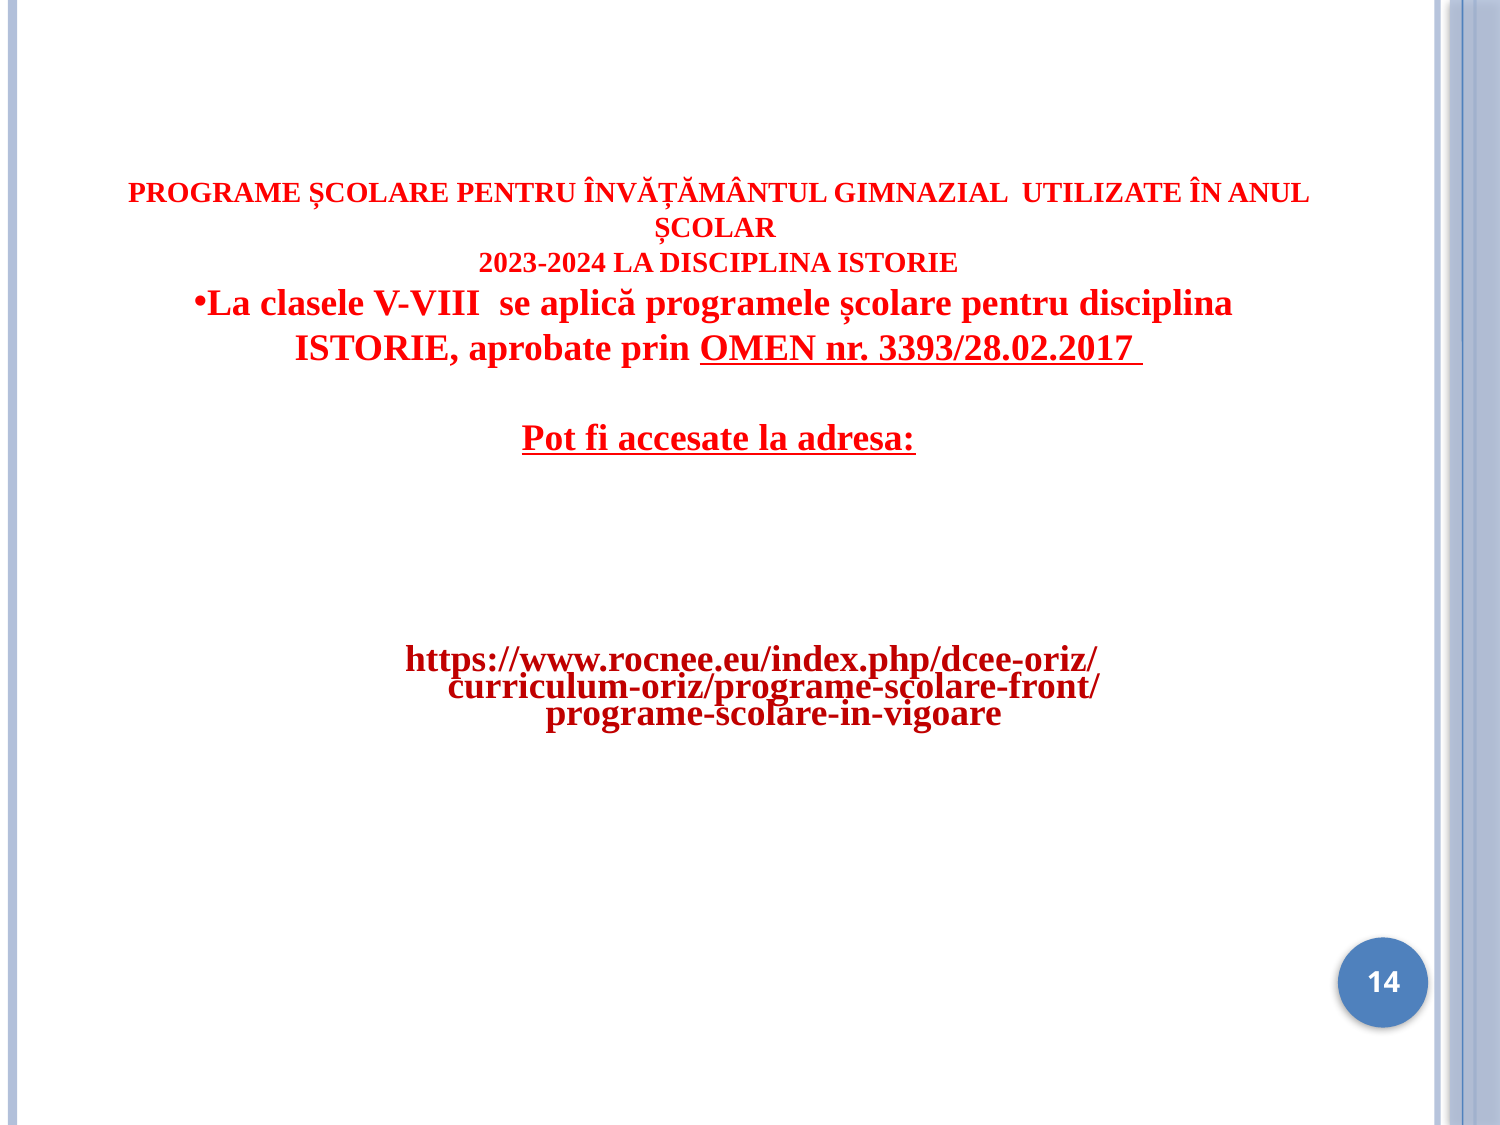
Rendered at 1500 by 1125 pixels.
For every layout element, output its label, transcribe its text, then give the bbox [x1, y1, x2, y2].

slide_number 14 [1333, 940, 1434, 1026]
text_box [74, 599, 1413, 795]
text_box PROGRAME ȘCOLARE PENTRU ÎNVĂȚĂMÂNTUL GIMNAZIAL UTILIZATE ÎN ANUL ȘCOLAR 2023-2024 LA DISCIPLINA ISTORIE La clasele V-VIII se aplică programele școlare pentru disciplina ISTORIE, aprobate prin OMEN nr. 3393/28.02.2017 Pot fi accesate la adresa: [87, 166, 1350, 511]
text_box https://www.rocnee.eu/index.php/dcee-oriz/curriculum-oriz/programe-scolare-front/programe-scolare-in-vigoare [324, 642, 1179, 765]
